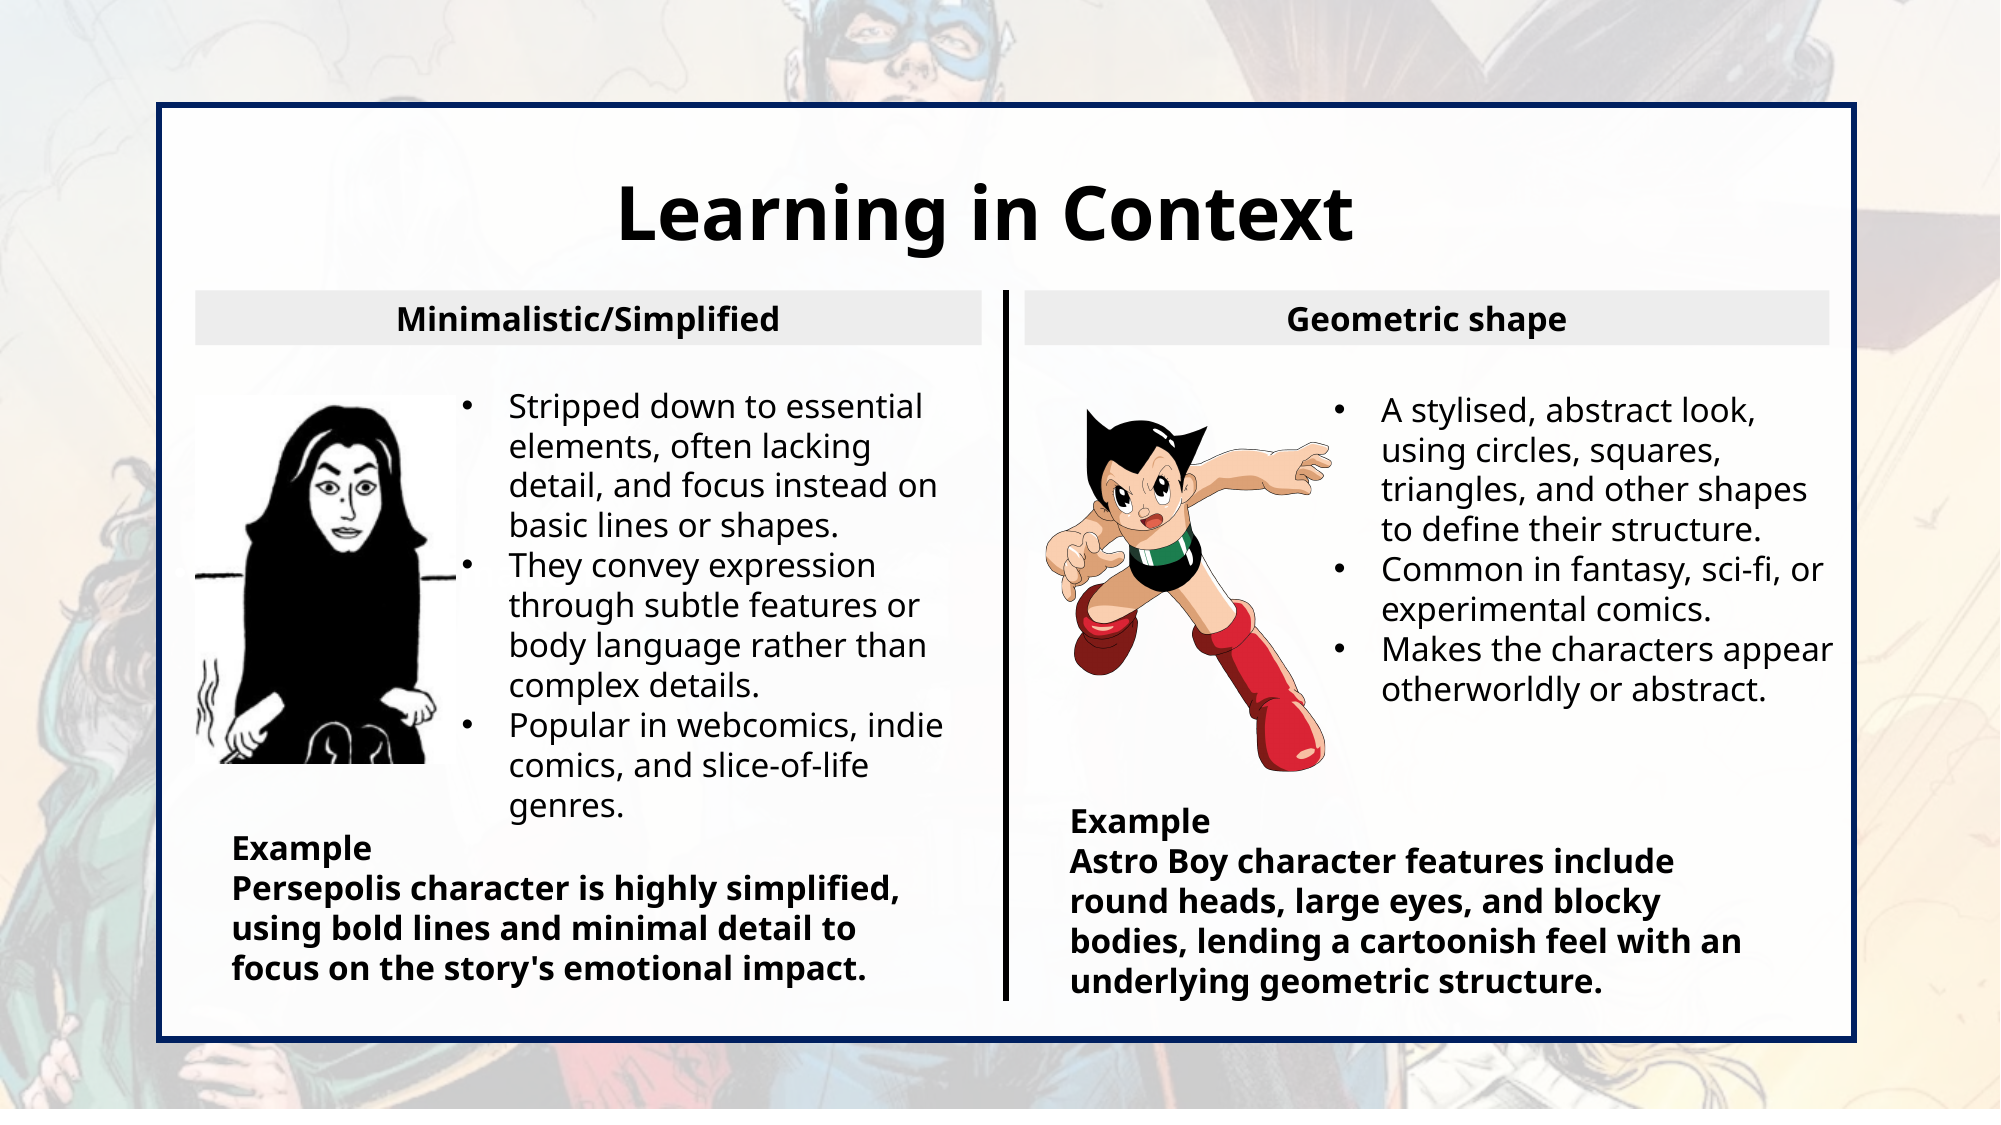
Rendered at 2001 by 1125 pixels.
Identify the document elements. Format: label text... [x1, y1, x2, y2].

text_box Example Persepolis character is highly simplified, using bold lines and minimal detail to focus on the story's emotional impact. [216, 819, 949, 995]
text_box Stripped down to essential elements, often lacking detail, and focus instead on basic lines or shapes. They convey expression through subtle features or body language rather than complex details. Popular in webcomics, indie comics, and slice-of-life genres. [446, 377, 982, 832]
picture [195, 395, 456, 764]
text_box Example Astro Boy character features include round heads, large eyes, and blocky bodies, lending a cartoonish feel with an underlying geometric structure. [1054, 793, 1787, 1008]
text_box Flipbook animation [158, 104, 1855, 1041]
picture [1020, 395, 1362, 779]
text_box A stylised, abstract look, using circles, squares, triangles, and other shapes to define their structure. Common in fantasy, sci-fi, or experimental comics. Makes the characters appear otherworldly or abstract. [1319, 381, 1854, 716]
text_box Minimalistic/Simplified [195, 290, 982, 346]
text_box Geometric shape [1024, 290, 1830, 346]
text_box Learning in Context [195, 158, 1776, 264]
